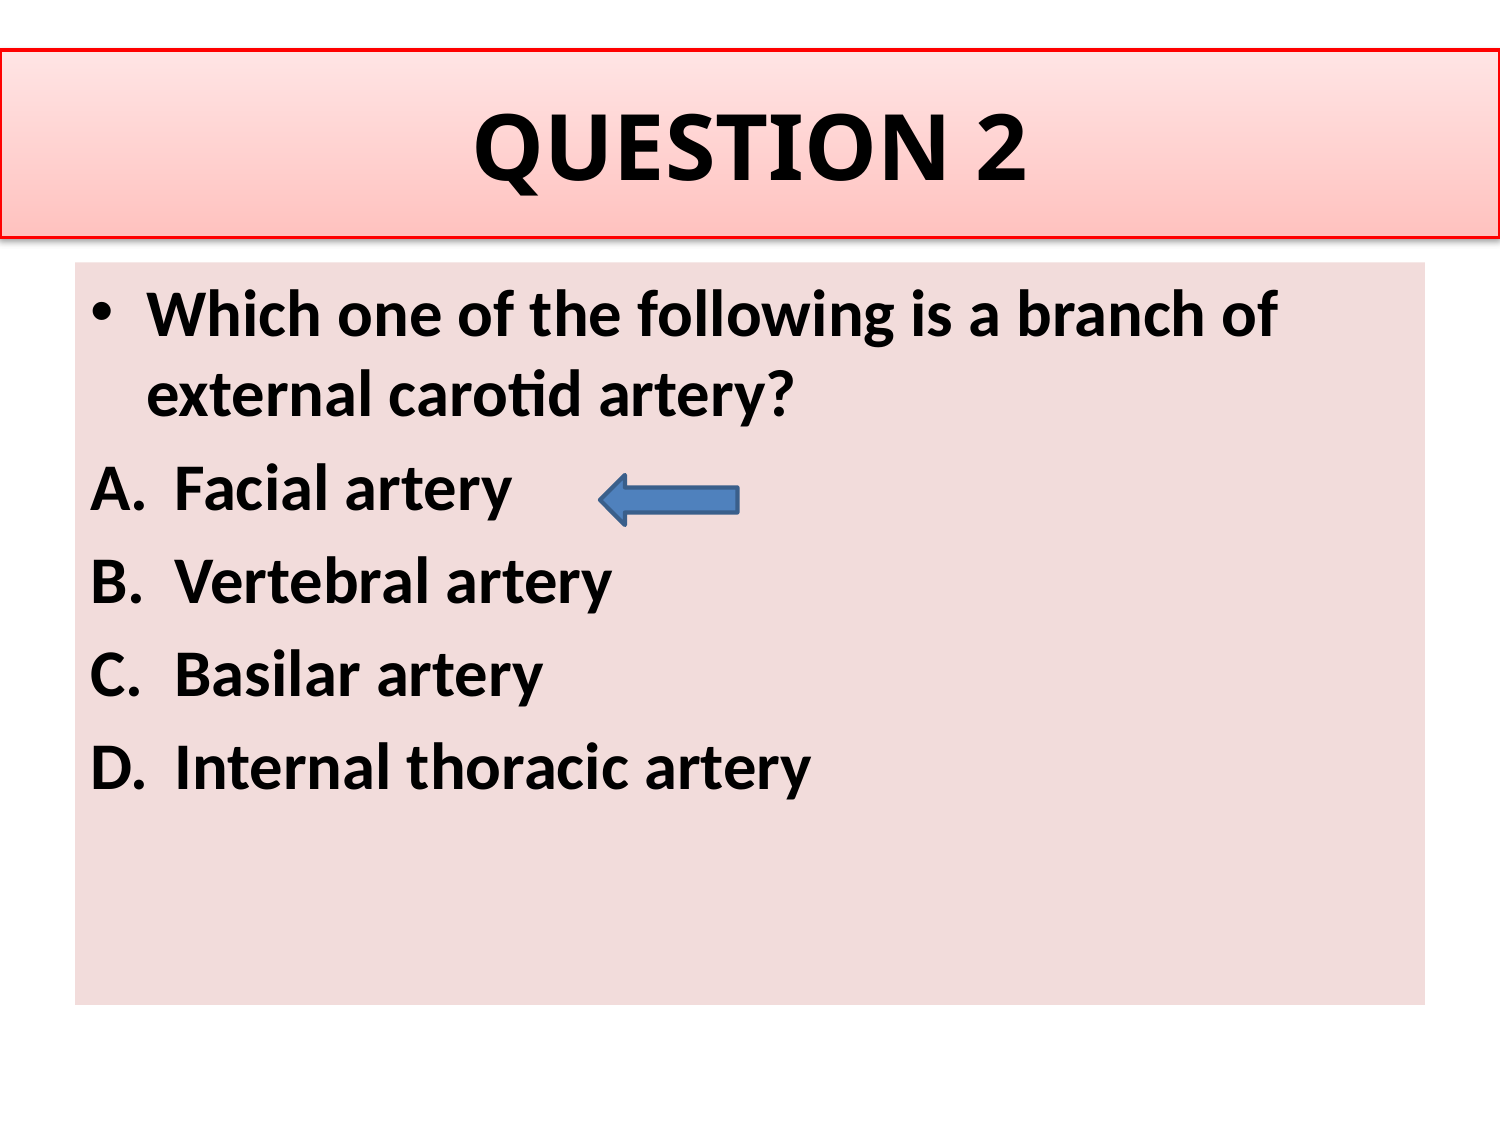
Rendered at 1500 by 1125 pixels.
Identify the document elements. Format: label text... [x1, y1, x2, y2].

list Which one of the following is a branch of external carotid artery? Facial artery Vertebral artery Basilar artery Internal thoracic artery [74, 262, 1426, 1006]
text_box [597, 473, 740, 527]
title QUESTION 2 [0, 49, 1500, 238]
